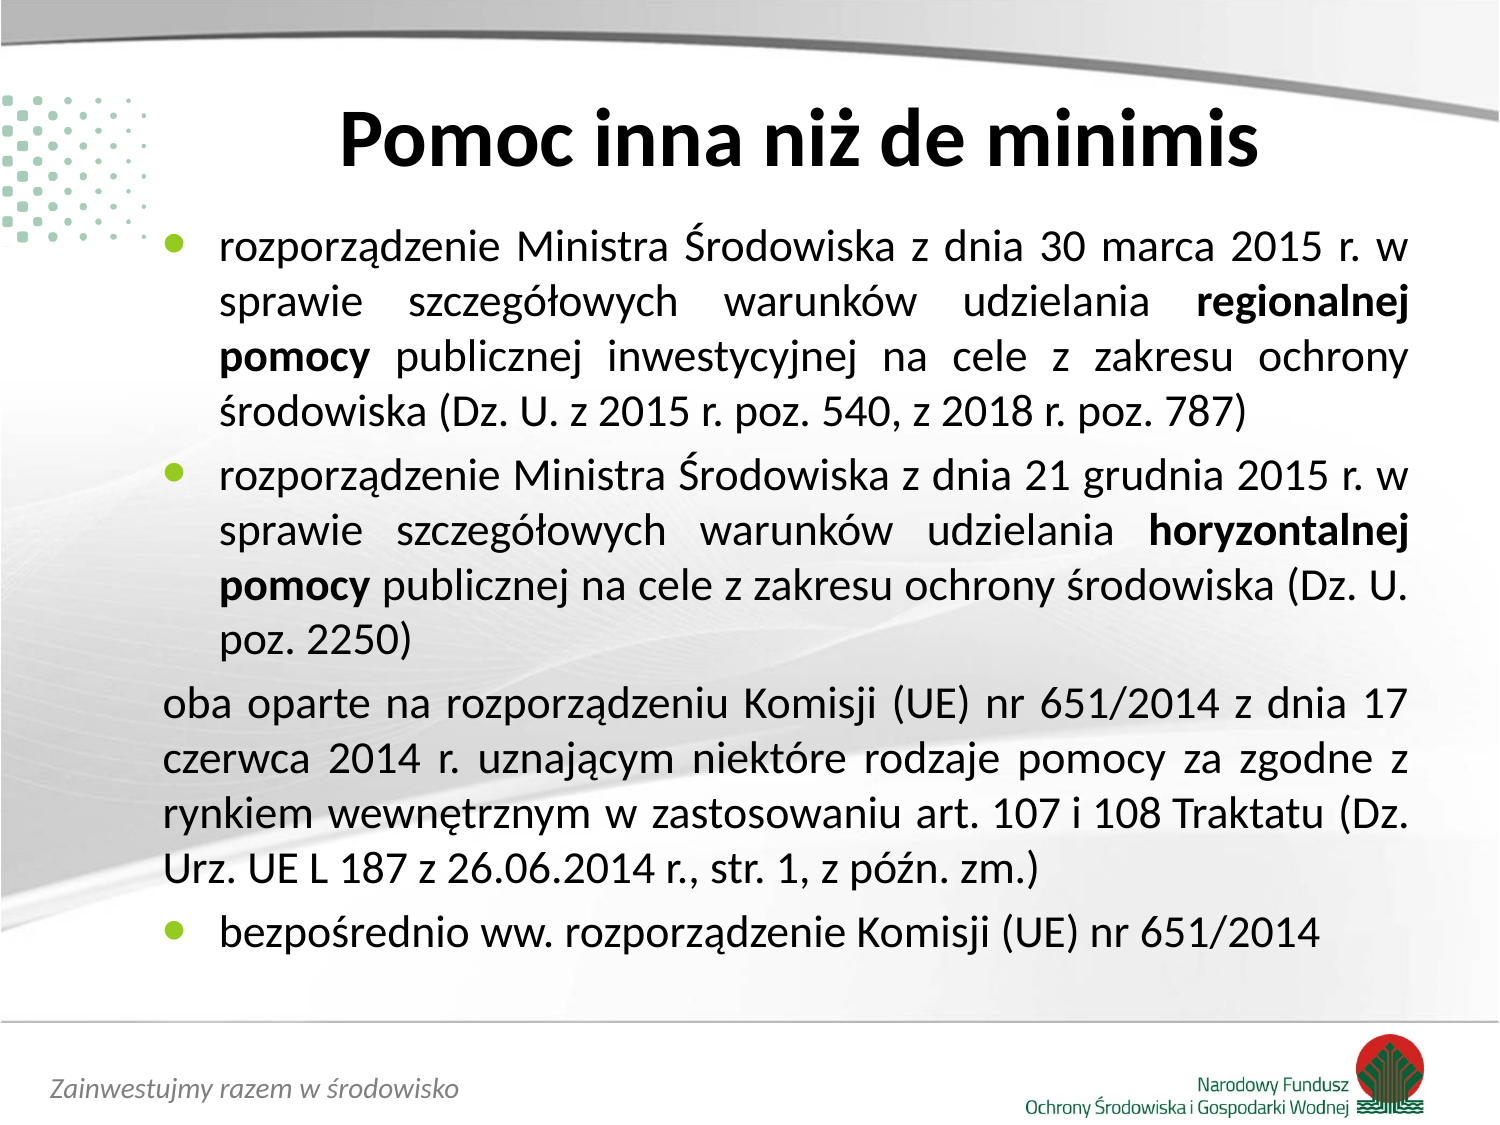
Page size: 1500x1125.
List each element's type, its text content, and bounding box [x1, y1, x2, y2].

list rozporządzenie Ministra Środowiska z dnia 30 marca 2015 r. w sprawie szczegółowych warunków udzielania regionalnej pomocy publicznej inwestycyjnej na cele z zakresu ochrony środowiska (Dz. U. z 2015 r. poz. 540, z 2018 r. poz. 787) rozporządzenie Ministra Środowiska z dnia 21 grudnia 2015 r. w sprawie szczegółowych warunków udzielania horyzontalnej pomocy publicznej na cele z zakresu ochrony środowiska (Dz. U. poz. 2250) oba oparte na rozporządzeniu Komisji (UE) nr 651/2014 z dnia 17 czerwca 2014 r. uznającym niektóre rodzaje pomocy za zgodne z rynkiem wewnętrznym w zastosowaniu art. 107 i 108 Traktatu (Dz. Urz. UE L 187 z 26.06.2014 r., str. 1, z późn. zm.) bezpośrednio ww. rozporządzenie Komisji (UE) nr 651/2014 [147, 208, 1425, 1005]
picture [0, 0, 1499, 1023]
picture [1026, 1034, 1424, 1118]
title Pomoc inna niż de minimis [175, 58, 1425, 208]
